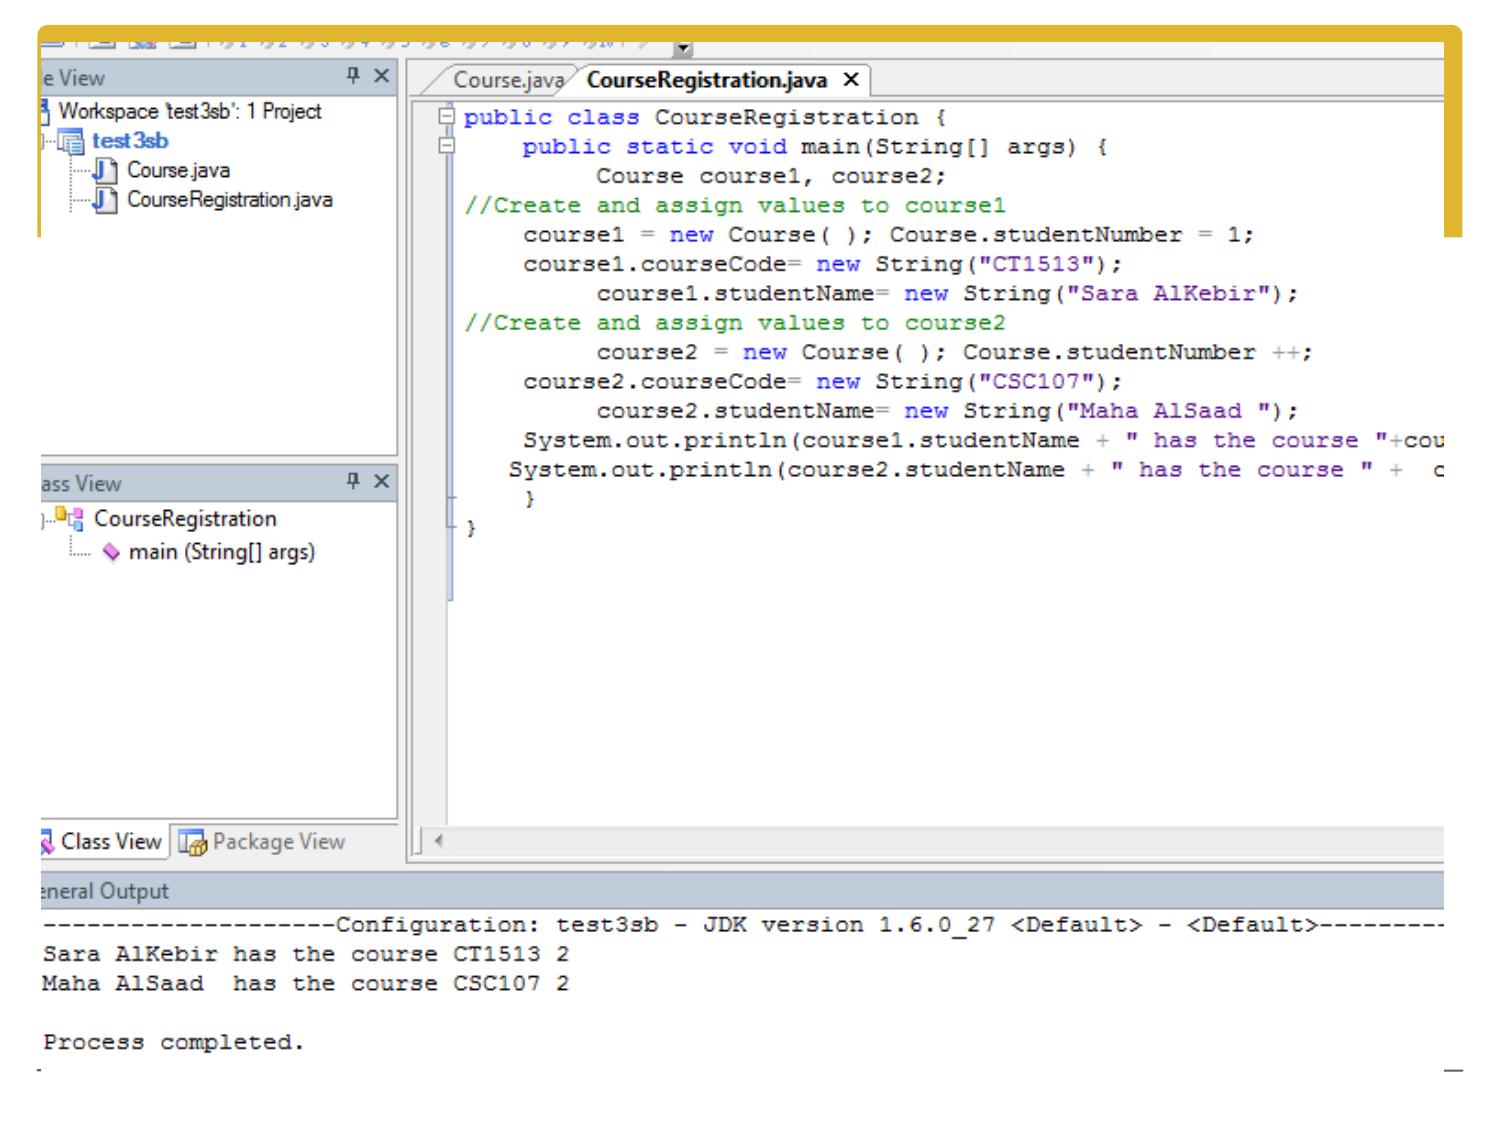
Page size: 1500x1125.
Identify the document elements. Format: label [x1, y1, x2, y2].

picture [41, 42, 1444, 1077]
